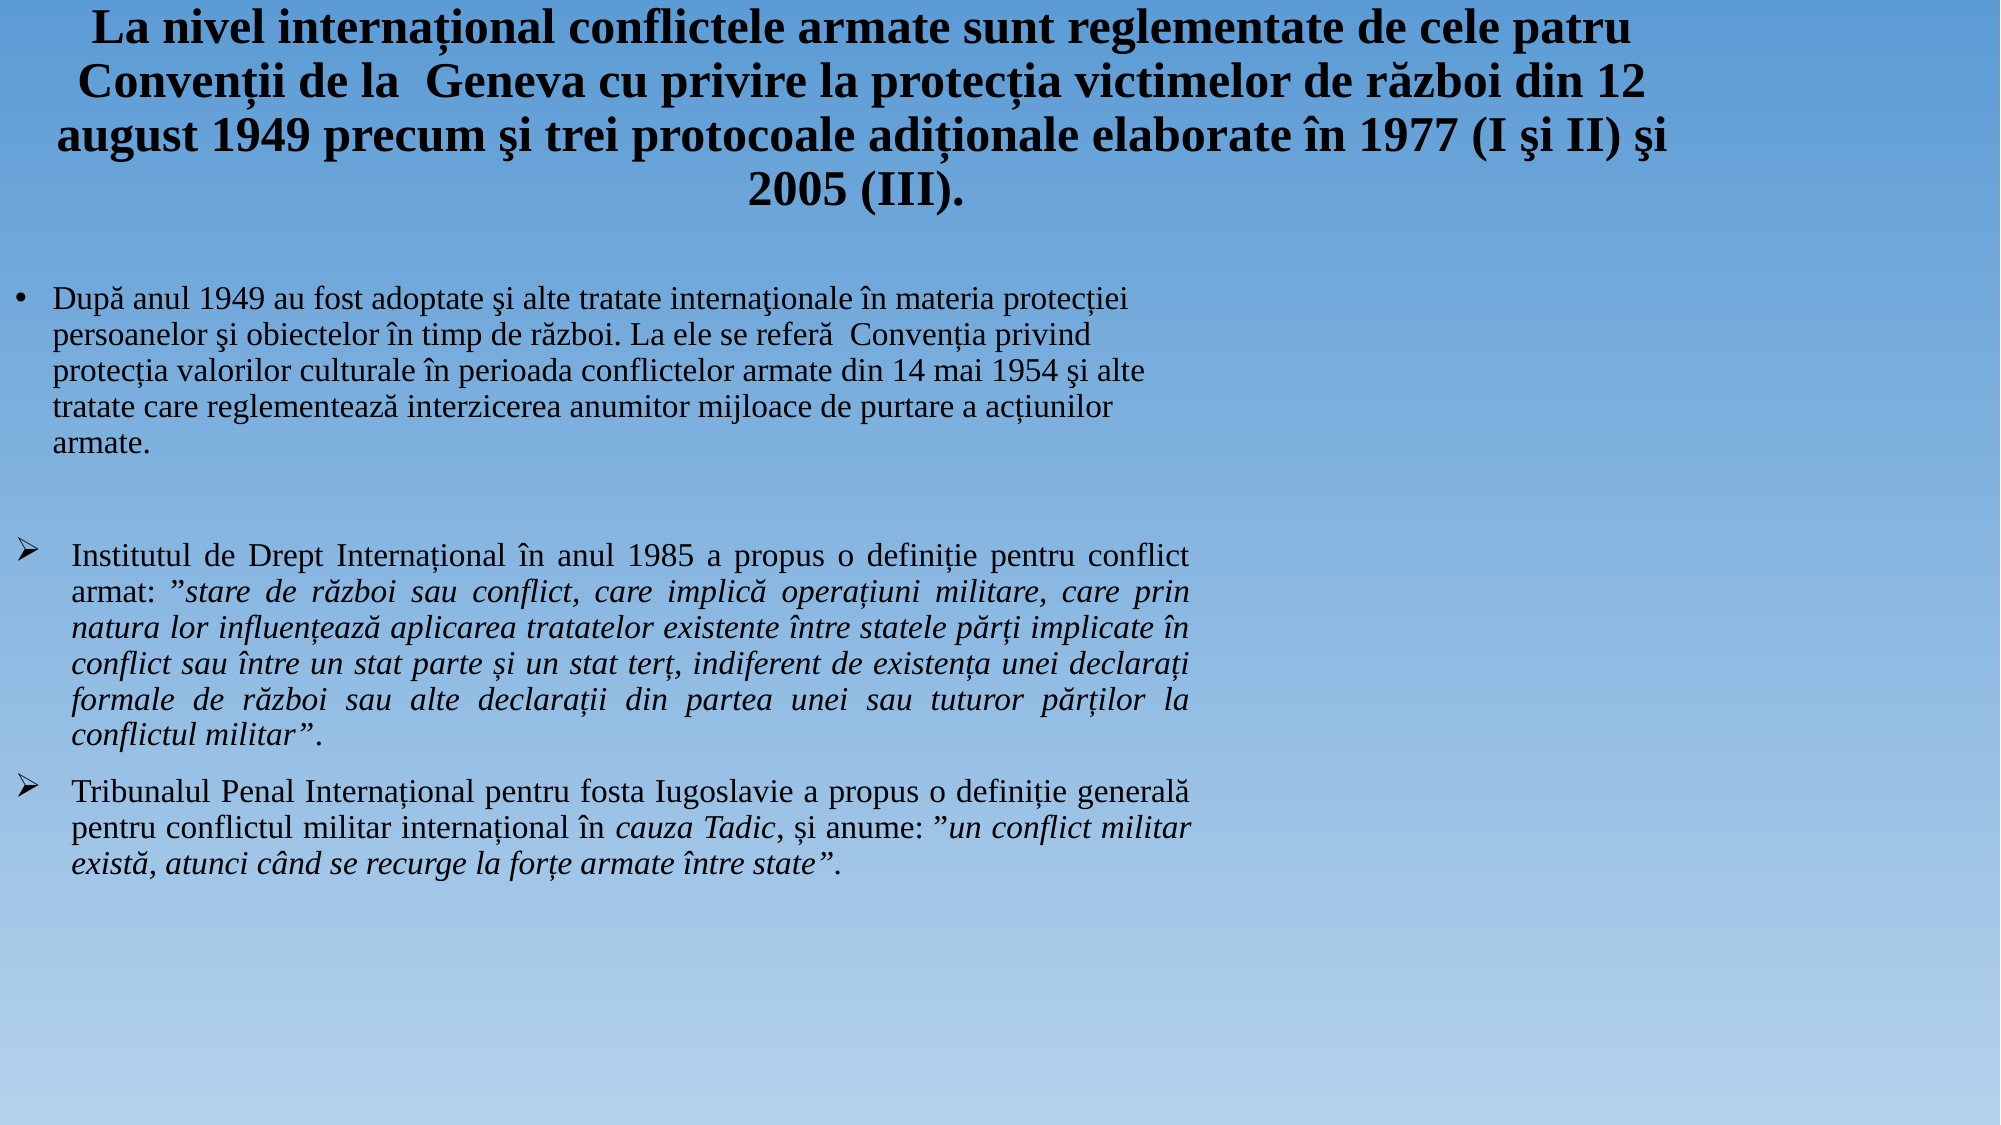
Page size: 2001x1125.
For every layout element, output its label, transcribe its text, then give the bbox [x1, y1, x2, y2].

title La nivel internațional conflictele armate sunt reglementate de cele patru Convenții de la Geneva cu privire la protecția victimelor de război din 12 august 1949 precum şi trei protocoale adiționale elaborate în 1977 (I şi II) şi 2005 (III). [0, 0, 1725, 218]
list După anul 1949 au fost adoptate şi alte tratate internaţionale în materia protecției persoanelor şi obiectelor în timp de război. La ele se referă Convenția privind protecția valorilor culturale în perioada conflictelor armate din 14 mai 1954 şi alte tratate care reglementează interzicerea anumitor mijloace de purtare a acțiunilor armate. Institutul de Drept Internațional în anul 1985 a propus o definiție pentru conflict armat: ”stare de război sau conflict, care implică operațiuni militare, care prin natura lor influențează aplicarea tratatelor existente între statele părți implicate în conflict sau între un stat parte și un stat terț, indiferent de existența unei declarați formale de război sau alte declarații din partea unei sau tuturor părților la conflictul militar”. Tribunalul Penal Internațional pentru fosta Iugoslavie a propus o definiție generală pentru conflictul militar internațional în cauza Tadic, și anume: ”un conflict militar există, atunci când se recurge la forțe armate între state”. [0, 273, 1208, 988]
